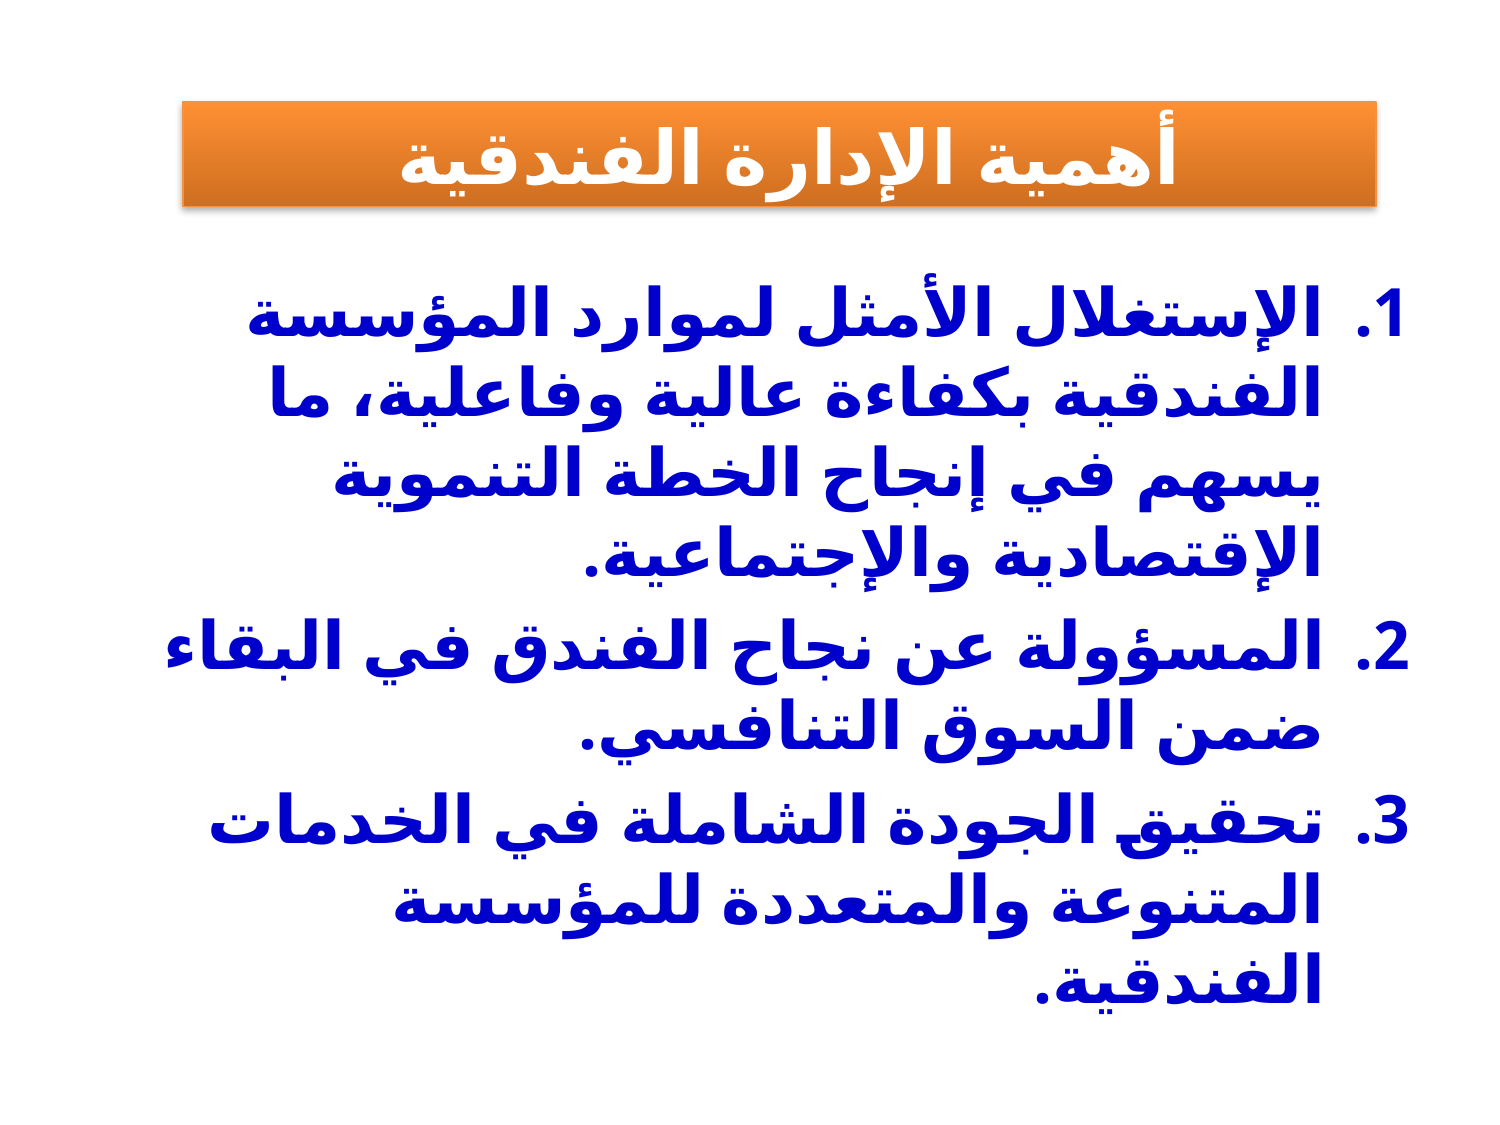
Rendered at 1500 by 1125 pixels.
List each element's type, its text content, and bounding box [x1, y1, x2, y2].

text_box أهمية الإدارة الفندقية [182, 101, 1377, 207]
list الإستغلال الأمثل لموارد المؤسسة الفندقية بكفاءة عالية وفاعلية، ما يسهم في إنجاح الخطة التنموية الإقتصادية والإجتماعية. المسؤولة عن نجاح الفندق في البقاء ضمن السوق التنافسي. تحقيق الجودة الشاملة في الخدمات المتنوعة والمتعددة للمؤسسة الفندقية. [75, 262, 1425, 1005]
